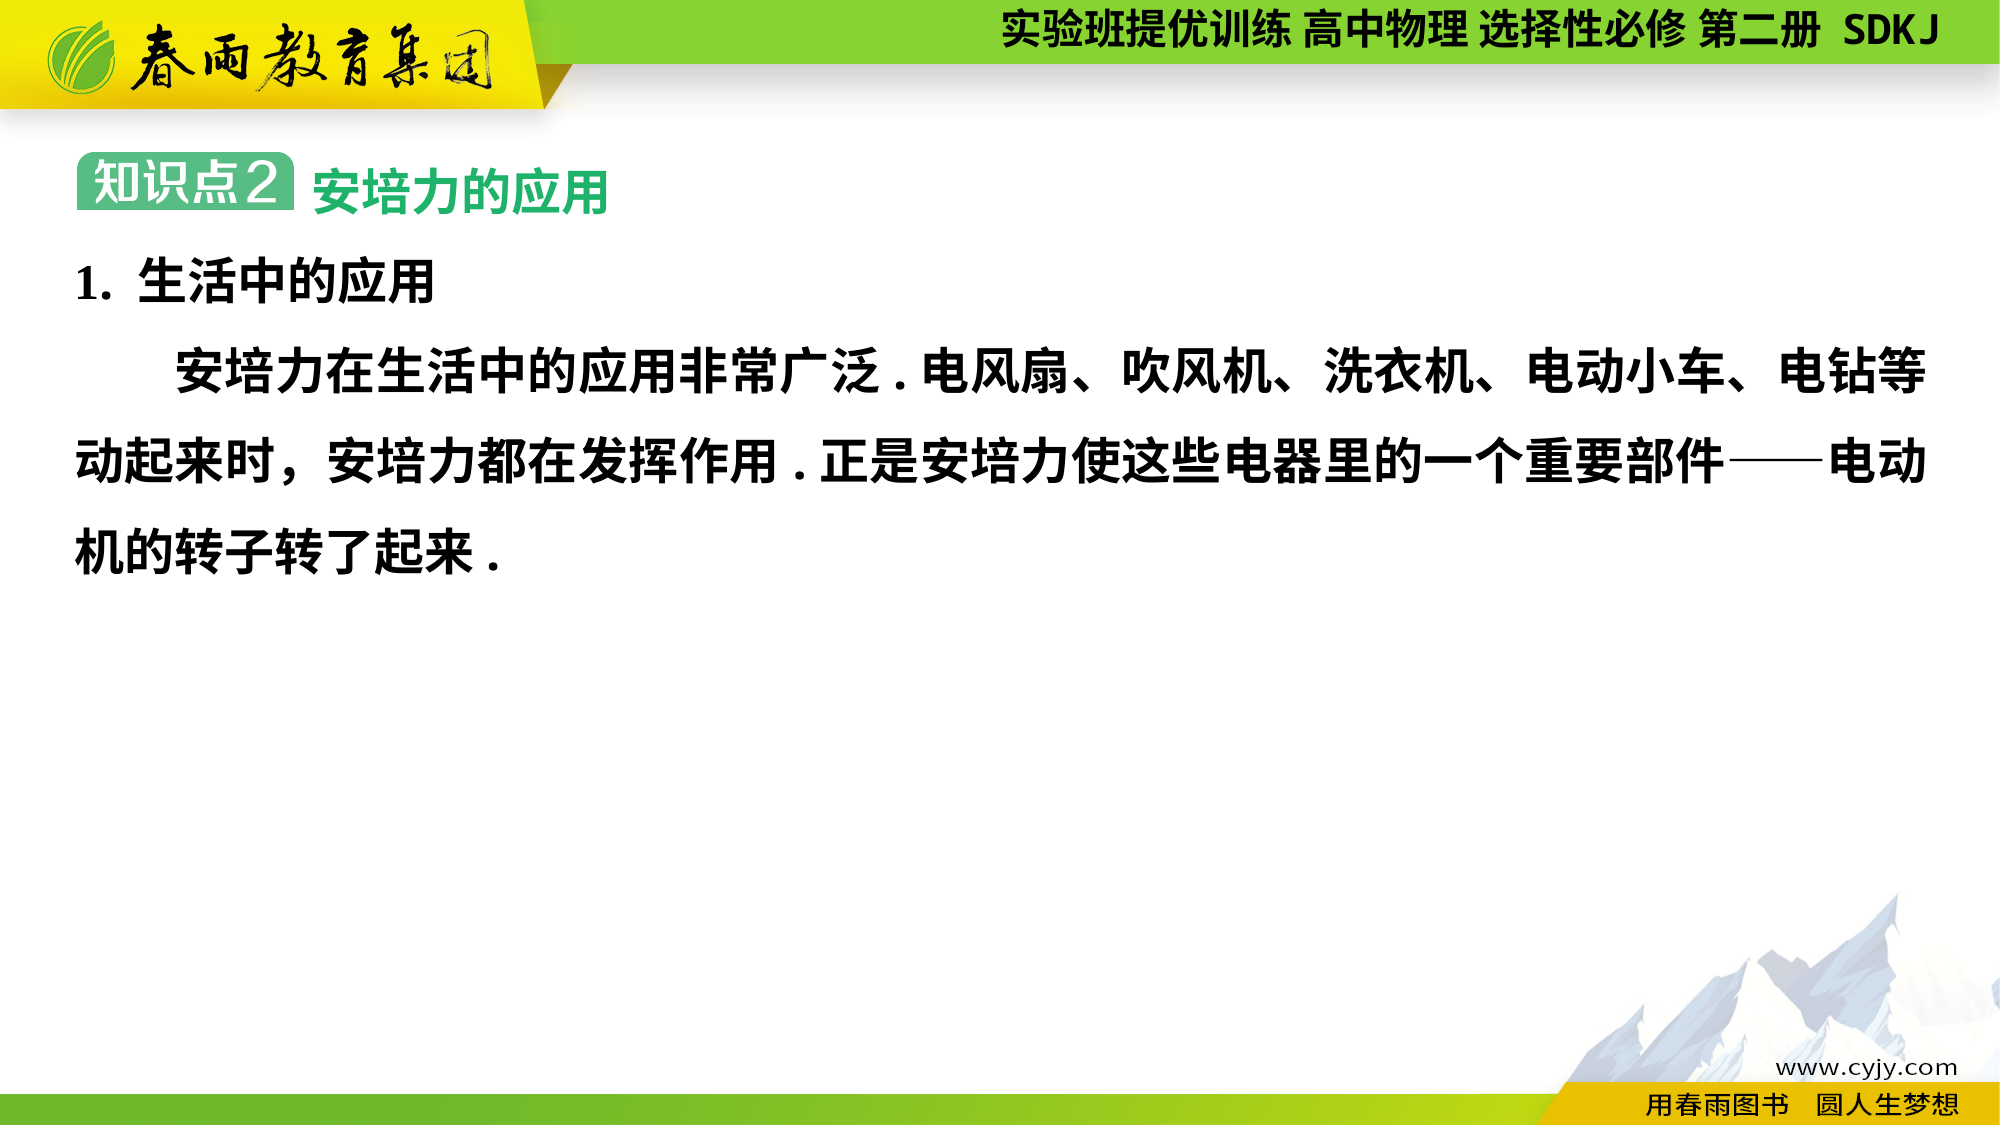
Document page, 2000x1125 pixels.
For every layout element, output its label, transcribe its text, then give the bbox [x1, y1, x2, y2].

list 安培力的应用 1. 生活中的应用 安培力在生活中的应用非常广泛.电风扇、吹风机、洗衣机、电动小车、电钻等动起来时，安培力都在发挥作用.正是安培力使这些电器里的一个重要部件——电动机的转子转了起来. [59, 122, 1944, 592]
picture [0, 0, 2000, 1125]
